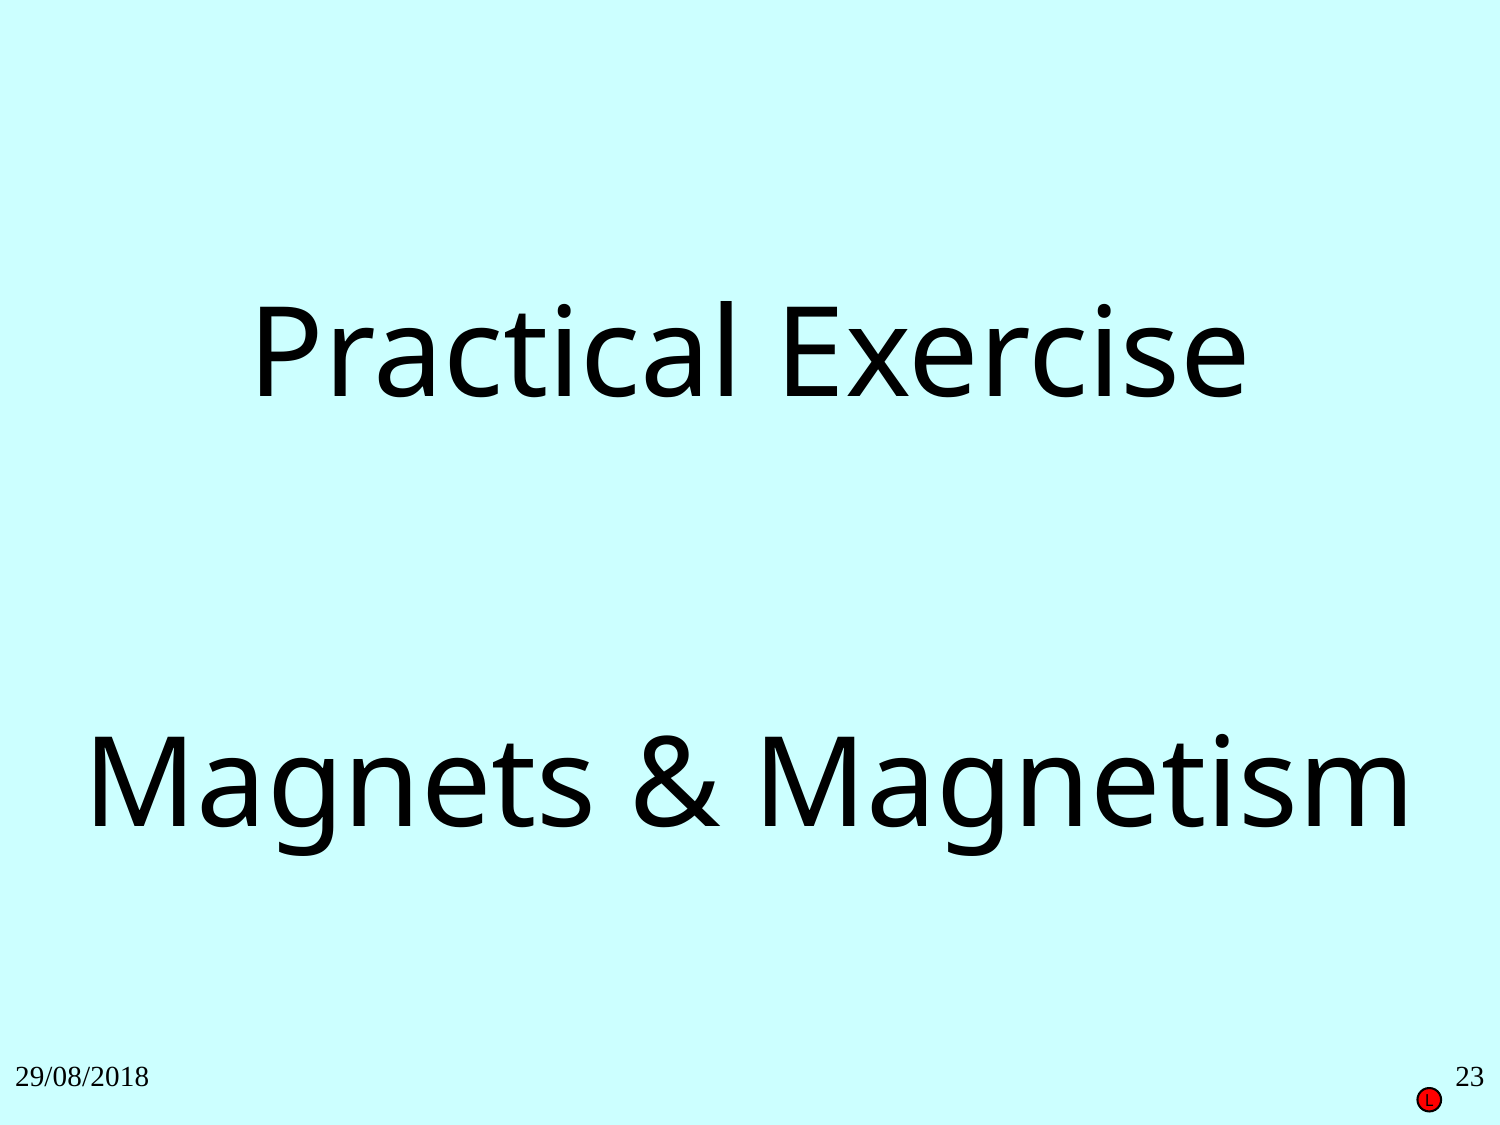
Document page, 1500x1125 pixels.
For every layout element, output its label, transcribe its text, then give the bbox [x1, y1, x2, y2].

text_box Magnets & Magnetism [68, 694, 1432, 860]
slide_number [0, 1050, 313, 1125]
text_box Practical Exercise [233, 263, 1267, 429]
slide_number 23 [1187, 1050, 1500, 1125]
text_box L [1417, 1088, 1442, 1112]
